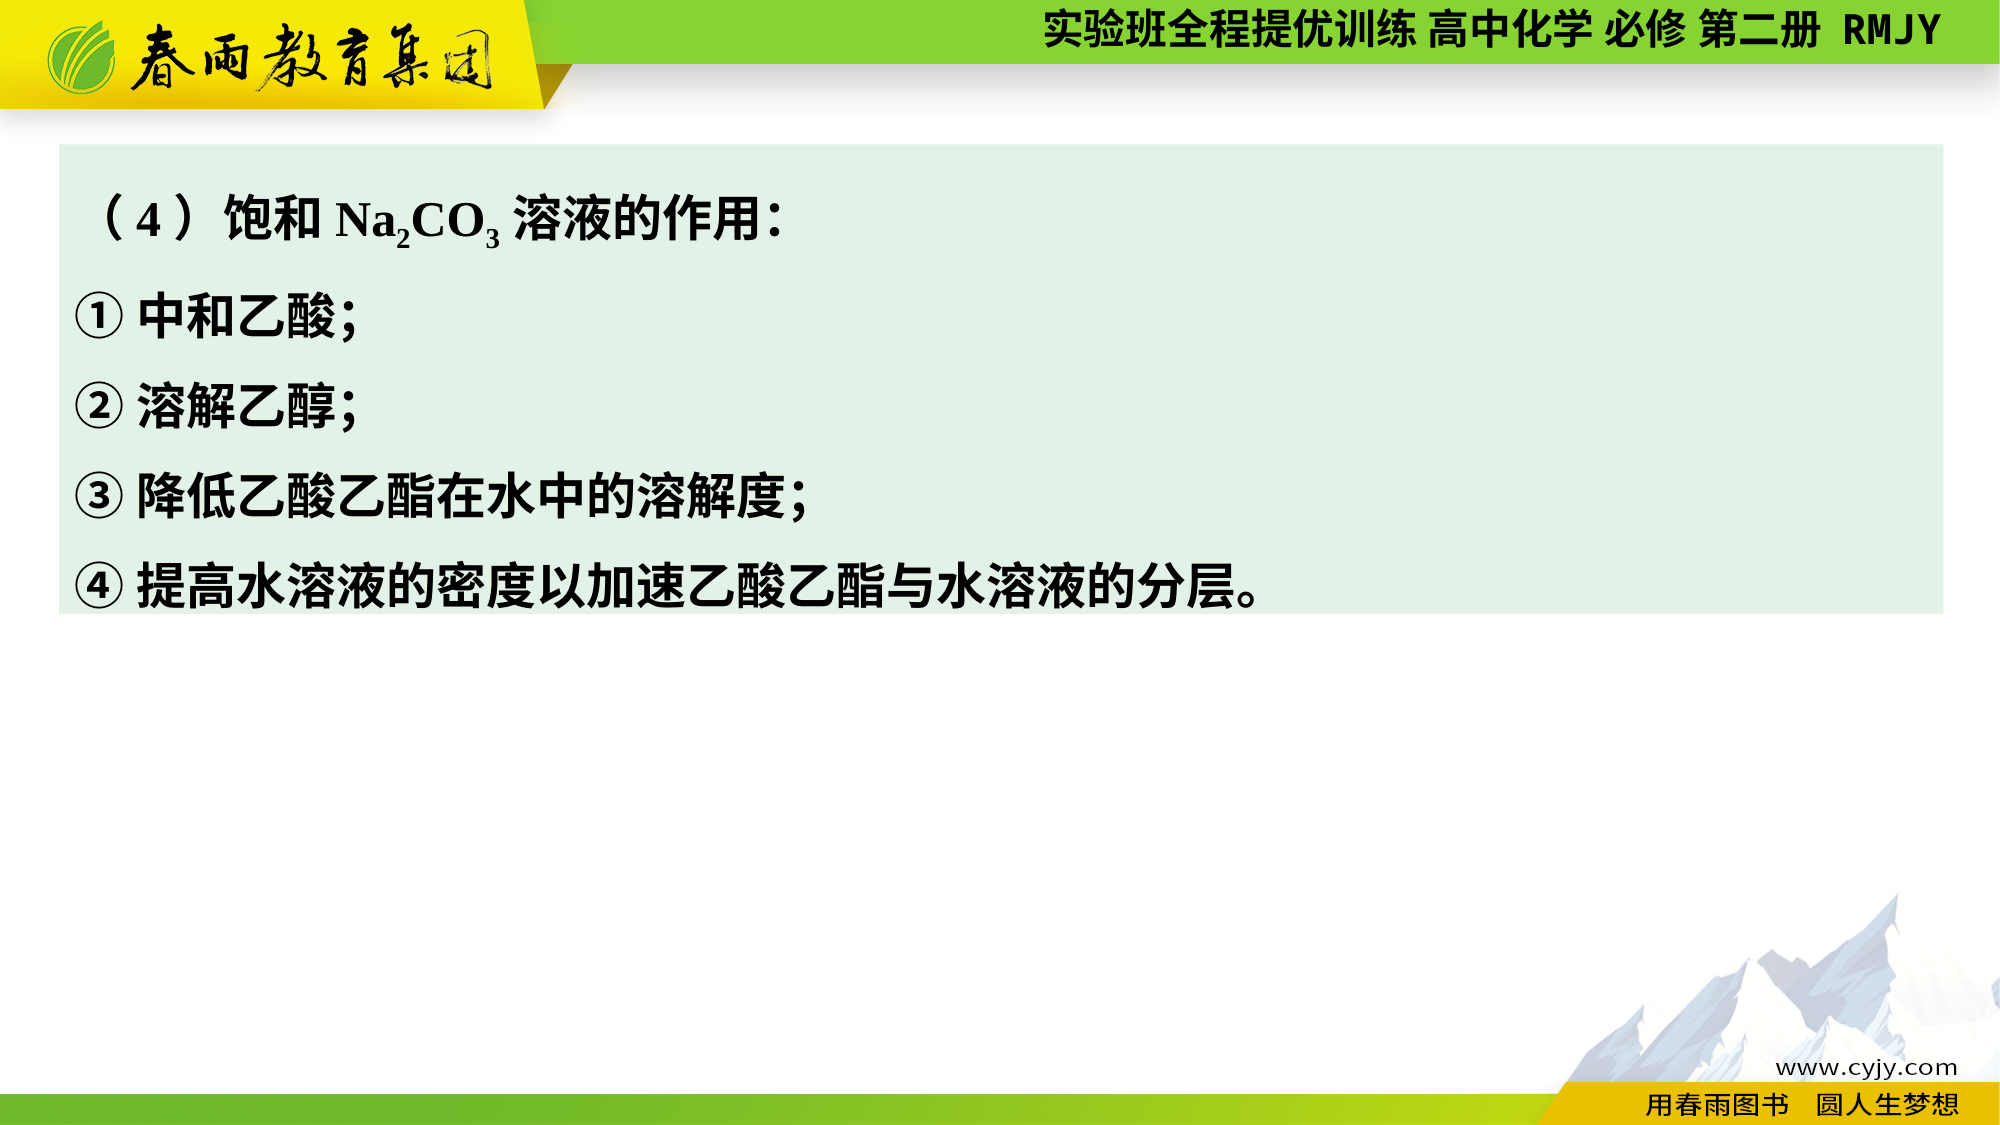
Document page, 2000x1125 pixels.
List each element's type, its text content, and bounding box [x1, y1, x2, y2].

list （4）饱和Na2CO3溶液的作用： ①中和乙酸； ②溶解乙醇； ③降低乙酸乙酯在水中的溶解度； ④提高水溶液的密度以加速乙酸乙酯与水溶液的分层。 [59, 144, 1944, 614]
picture [0, 0, 2000, 1125]
